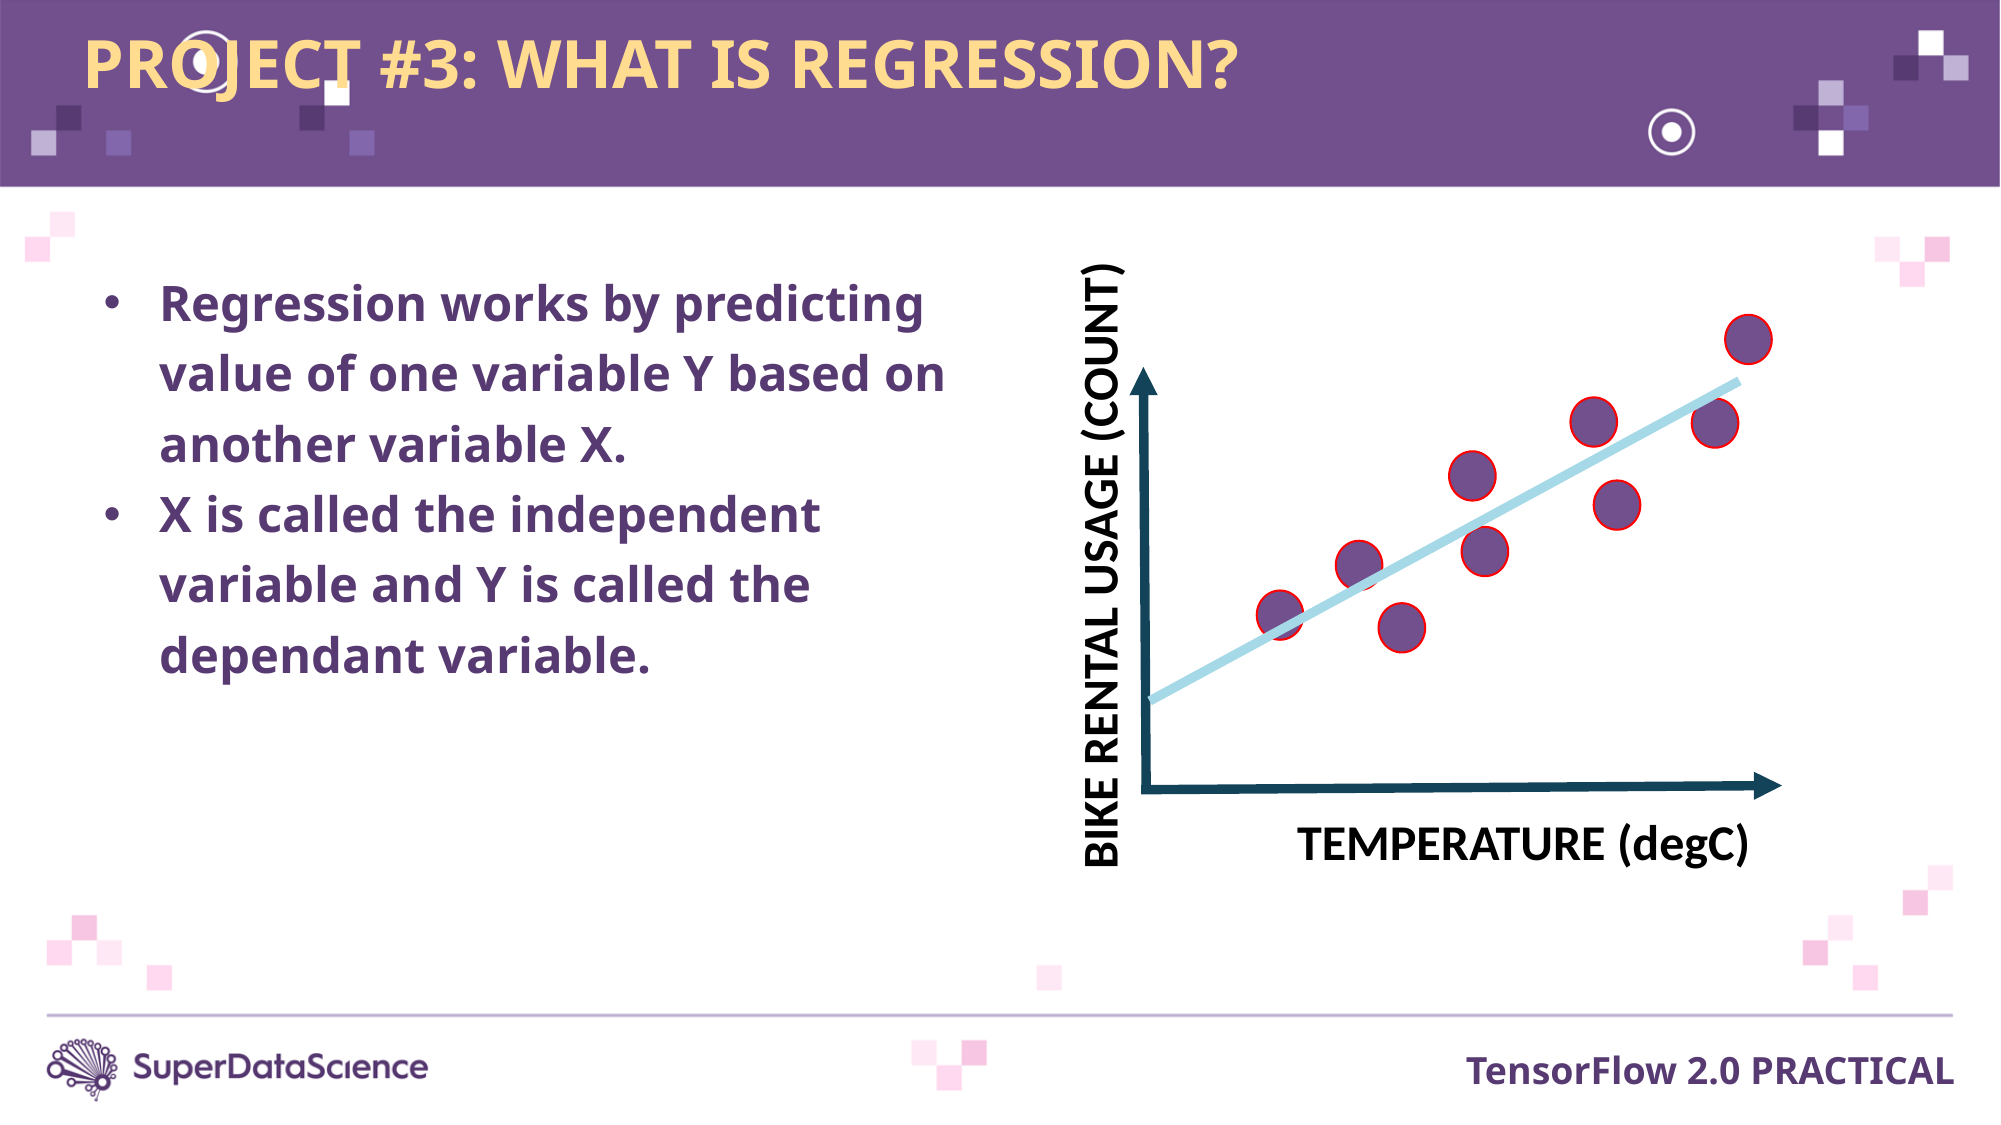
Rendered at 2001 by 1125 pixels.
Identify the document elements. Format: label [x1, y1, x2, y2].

text_box [1147, 785, 1783, 790]
text_box [1149, 380, 1740, 701]
text_box [1143, 366, 1147, 794]
picture [0, 0, 2000, 1125]
